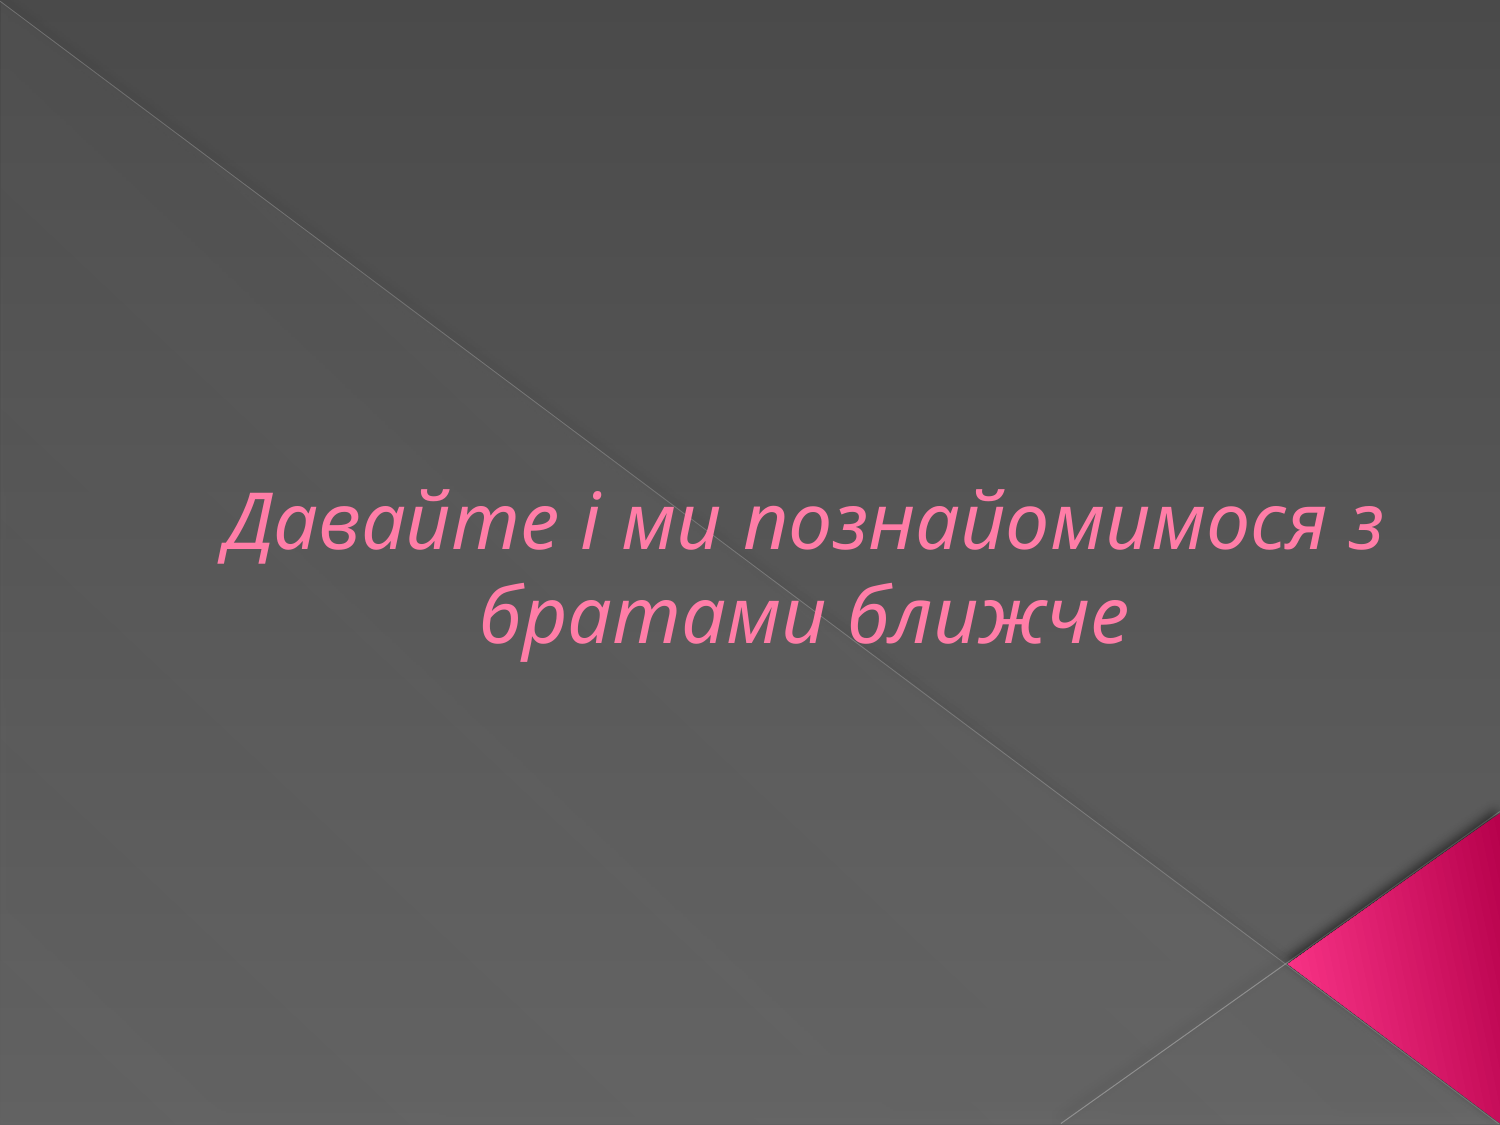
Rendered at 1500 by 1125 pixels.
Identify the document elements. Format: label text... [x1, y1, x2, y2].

title Давайте і ми познайомимося з братами ближче [105, 457, 1429, 762]
